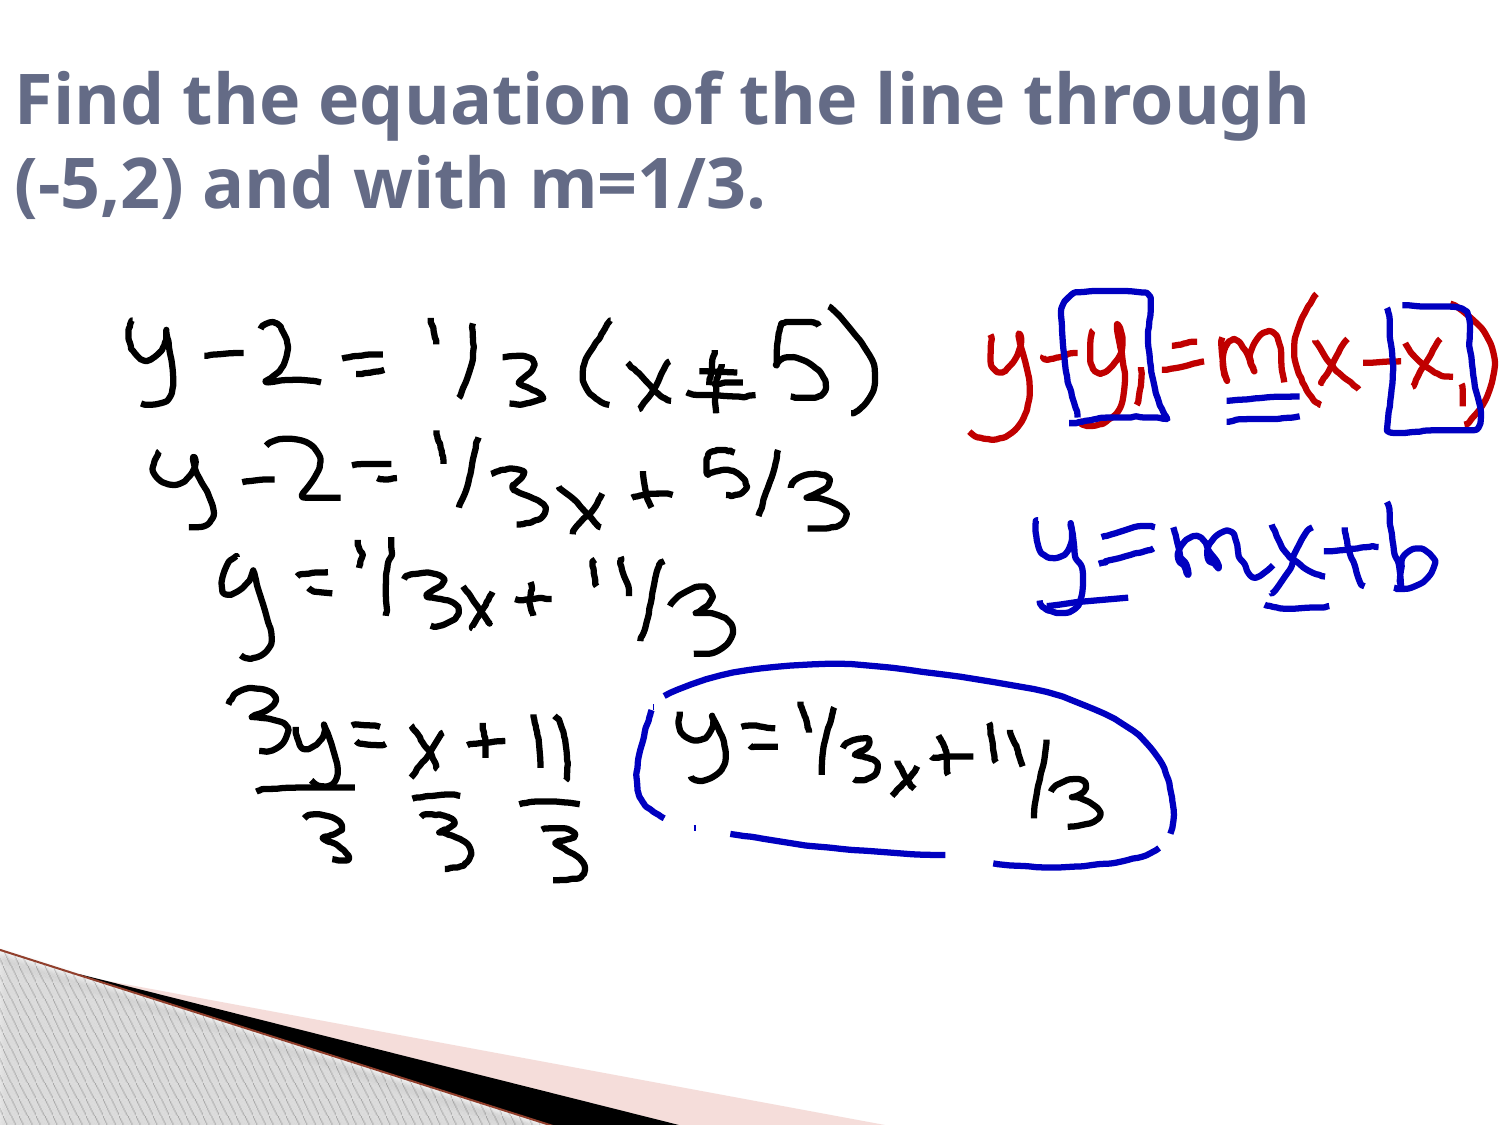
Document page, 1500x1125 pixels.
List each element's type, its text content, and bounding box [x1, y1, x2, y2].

text_box [639, 560, 665, 642]
text_box [642, 471, 648, 493]
text_box [775, 321, 827, 399]
text_box [410, 725, 430, 753]
text_box [993, 847, 1160, 869]
text_box [1171, 340, 1198, 347]
text_box [430, 317, 438, 345]
text_box [1344, 527, 1365, 588]
text_box [351, 723, 381, 728]
text_box [127, 319, 175, 406]
text_box [677, 711, 727, 782]
text_box [619, 556, 630, 597]
text_box [891, 766, 918, 797]
text_box [1226, 415, 1300, 423]
text_box [715, 364, 723, 393]
text_box [1060, 290, 1169, 424]
text_box [790, 473, 848, 530]
text_box [377, 477, 398, 481]
text_box [482, 722, 487, 741]
text_box [1101, 525, 1156, 538]
text_box [896, 760, 908, 779]
text_box [1386, 501, 1437, 590]
text_box [410, 731, 444, 779]
text_box [356, 369, 385, 375]
text_box [710, 350, 716, 370]
text_box [259, 321, 322, 384]
text_box [403, 571, 460, 628]
text_box [519, 800, 580, 806]
text_box [627, 362, 654, 388]
text_box [757, 449, 779, 517]
text_box [907, 780, 915, 790]
text_box [528, 600, 535, 616]
text_box [705, 449, 748, 497]
text_box [720, 381, 743, 385]
text_box [242, 478, 275, 483]
text_box [1098, 547, 1154, 565]
text_box [741, 724, 776, 730]
text_box [467, 740, 506, 746]
text_box [307, 587, 333, 595]
text_box [351, 463, 392, 467]
text_box [151, 450, 215, 529]
text_box [532, 714, 542, 768]
text_box [471, 591, 494, 630]
title Find the equation of the line through (-5,2) and with m=1/3. [0, 45, 1350, 233]
text_box [220, 555, 273, 660]
text_box [296, 571, 328, 578]
text_box [458, 437, 480, 508]
text_box [458, 323, 475, 399]
text_box [204, 352, 244, 357]
text_box [635, 709, 665, 820]
text_box [631, 492, 673, 499]
text_box [1314, 340, 1333, 365]
text_box [591, 558, 598, 587]
text_box [1056, 803, 1101, 828]
text_box [646, 497, 653, 508]
text_box [356, 539, 364, 569]
text_box [420, 813, 473, 870]
text_box [1042, 354, 1063, 361]
text_box [529, 581, 533, 598]
text_box [295, 723, 339, 786]
text_box [502, 355, 544, 406]
text_box [514, 597, 552, 602]
text_box [1033, 798, 1038, 819]
text_box [412, 793, 461, 800]
text_box [638, 360, 671, 410]
text_box [435, 430, 445, 464]
text_box [663, 663, 1175, 835]
text_box [303, 813, 350, 862]
text_box [1294, 551, 1326, 578]
text_box [355, 740, 387, 746]
text_box [1386, 304, 1482, 434]
text_box [1220, 330, 1285, 383]
text_box [541, 827, 586, 882]
text_box [557, 486, 588, 514]
text_box [341, 353, 383, 360]
text_box [820, 740, 828, 775]
text_box [572, 493, 603, 535]
text_box [1332, 362, 1360, 390]
text_box [1172, 527, 1274, 579]
text_box [714, 396, 719, 414]
text_box [968, 332, 1031, 441]
text_box [654, 388, 672, 402]
text_box [553, 715, 569, 781]
text_box [1161, 360, 1205, 371]
text_box [1293, 293, 1322, 406]
text_box [1270, 526, 1313, 595]
text_box [265, 437, 341, 499]
text_box [842, 745, 879, 782]
text_box [227, 687, 290, 753]
text_box [384, 537, 393, 616]
text_box [1320, 338, 1349, 384]
text_box [749, 744, 778, 748]
text_box [589, 515, 601, 529]
text_box [462, 585, 481, 612]
text_box [256, 786, 355, 793]
text_box [669, 585, 734, 655]
text_box [730, 833, 946, 856]
text_box [1034, 519, 1084, 614]
text_box [828, 305, 876, 415]
text_box [1226, 395, 1300, 402]
text_box [1323, 548, 1347, 552]
text_box [1270, 524, 1296, 560]
text_box [1363, 360, 1391, 364]
text_box [491, 467, 547, 526]
text_box [481, 613, 491, 625]
text_box [1046, 596, 1129, 607]
text_box [686, 391, 756, 398]
text_box [581, 319, 611, 406]
text_box [1470, 316, 1496, 408]
text_box [708, 373, 712, 386]
text_box [1352, 545, 1379, 550]
text_box [1080, 419, 1111, 427]
text_box [429, 753, 439, 770]
text_box [1264, 603, 1330, 610]
